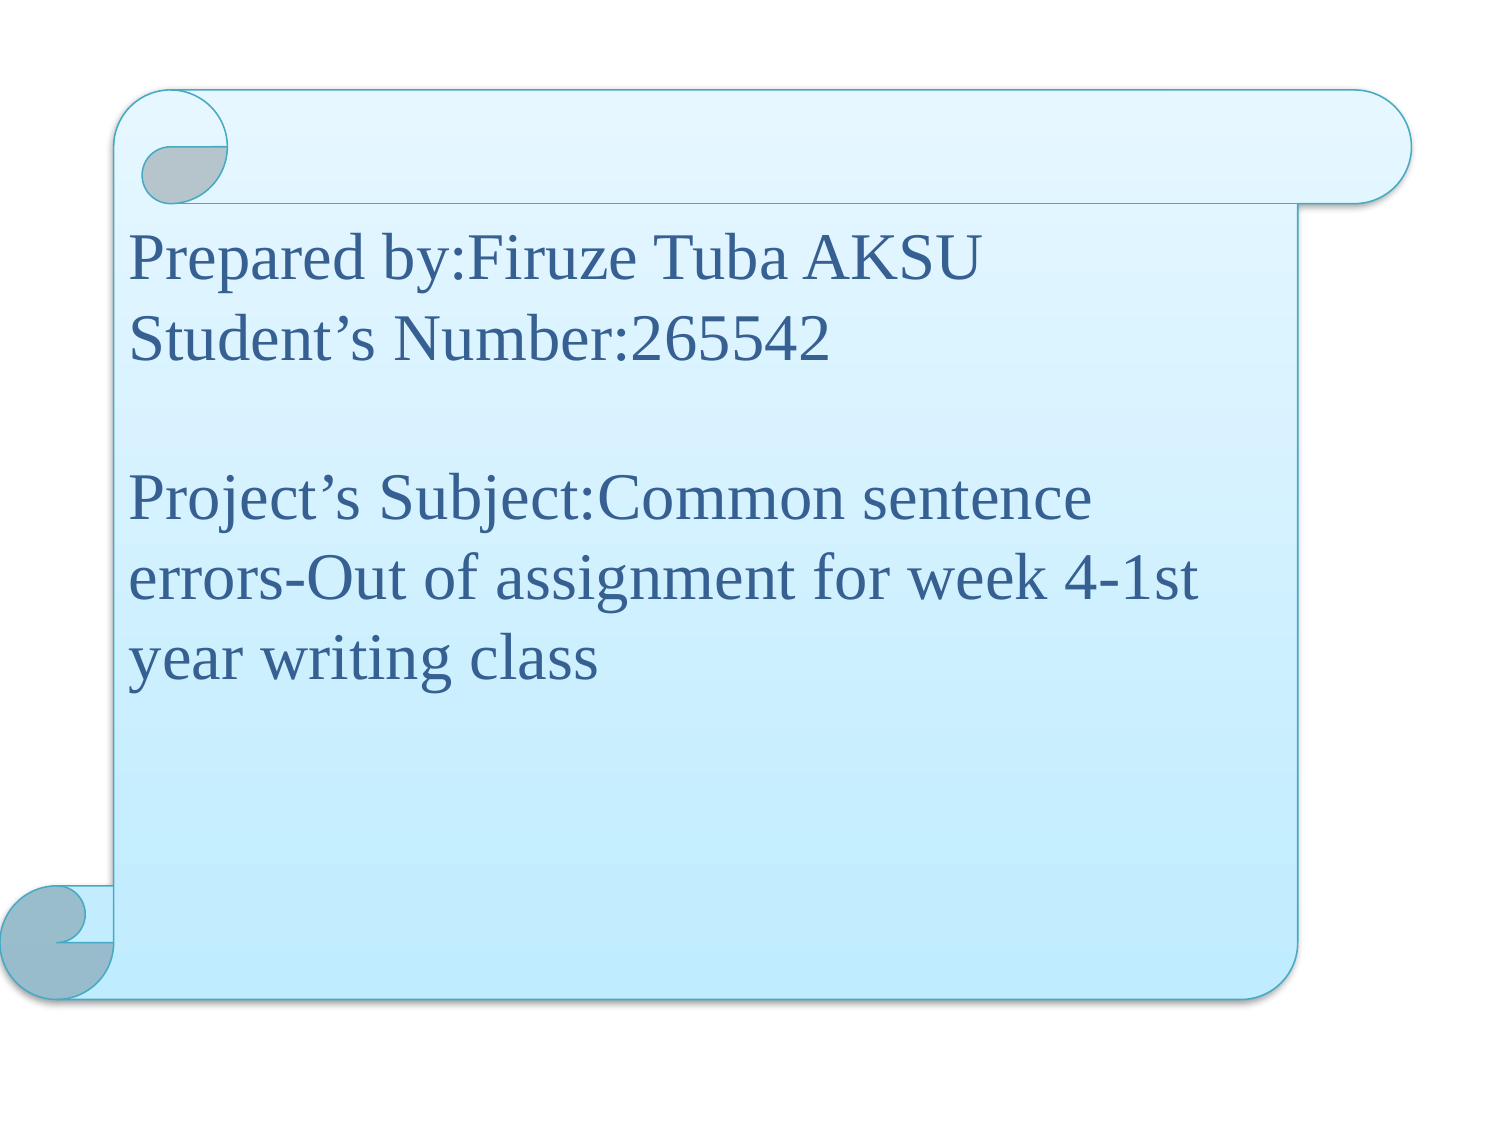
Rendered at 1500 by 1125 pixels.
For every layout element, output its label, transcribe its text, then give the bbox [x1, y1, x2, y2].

text_box Prepared by:Firuze Tuba AKSU Student’s Number:265542 Project’s Subject:Common sentence errors-Out of assignment for week 4-1st year writing class [0, 89, 1413, 1001]
